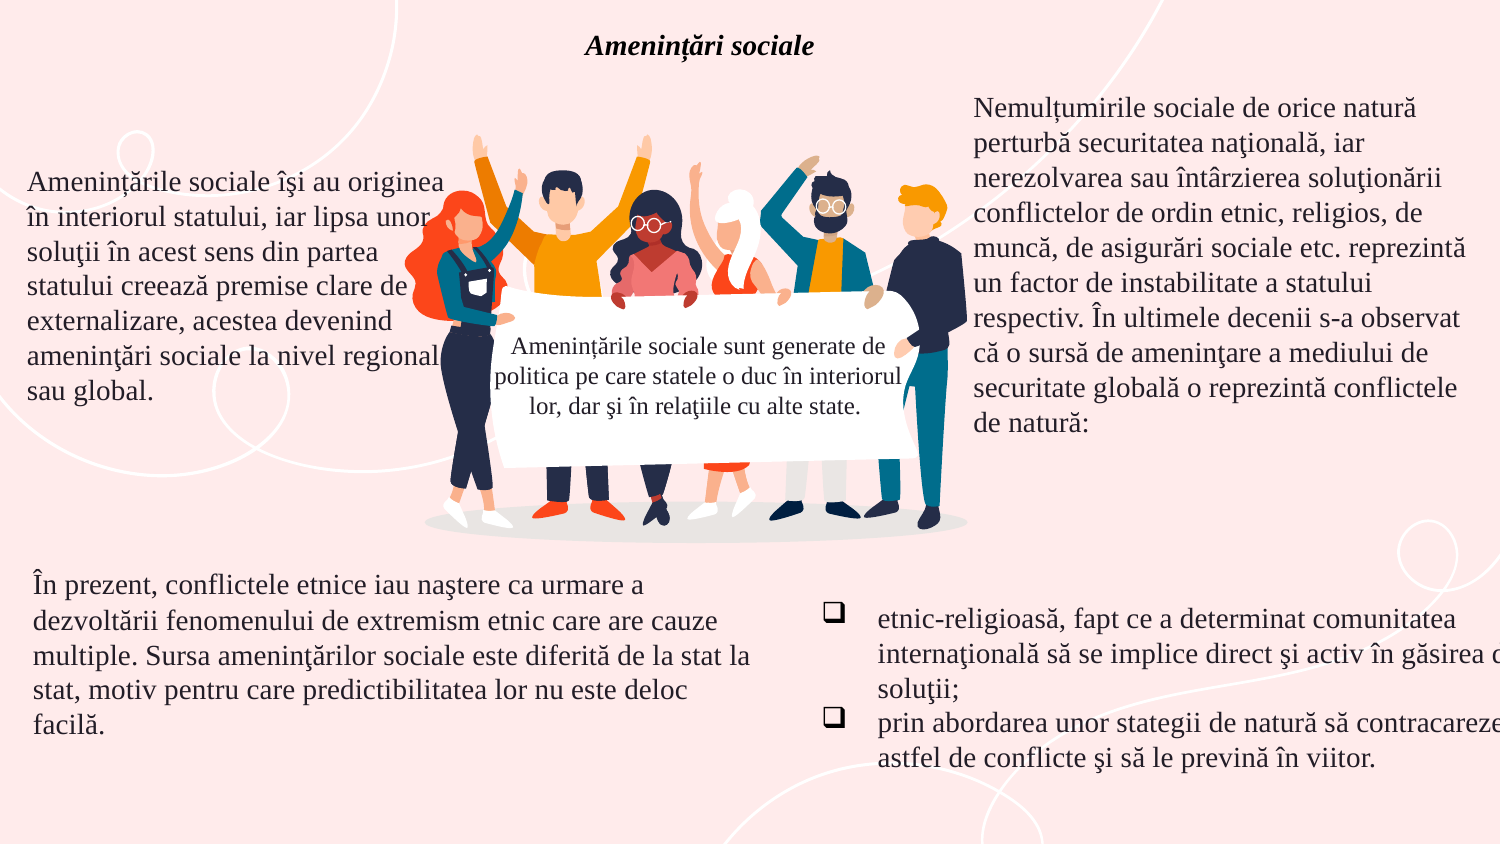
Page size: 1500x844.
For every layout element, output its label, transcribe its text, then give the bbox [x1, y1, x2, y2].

text_box În prezent, conflictele etnice iau naştere ca urmare a dezvoltării fenomenului de extremism etnic care are cauze multiple. Sursa ameninţărilor sociale este diferită de la stat la stat, motiv pentru care predictibilitatea lor nu este deloc facilă. [18, 523, 769, 748]
text_box Amenințările sociale îşi au originea în interiorul statului, iar lipsa unor soluţii în acest sens din partea statului creează premise clare de externalizare, acestea devenind ameninţări sociale la nivel regional sau global. [12, 154, 398, 414]
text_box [403, 134, 968, 544]
text_box Amenințări sociale [570, 18, 830, 69]
text_box etnic-religioasă, fapt ce a determinat comunitatea internaţională să se implice direct şi activ în găsirea de soluţii; prin abordarea unor stategii de natură să contracareze astfel de conflicte şi să le prevină în viitor. [806, 591, 1500, 782]
text_box Nemulțumirile sociale de orice natură perturbă securitatea naţională, iar nerezolvarea sau întârzierea soluţionării conflictelor de ordin etnic, religios, de muncă, de asigurări sociale etc. reprezintă un factor de instabilitate a statului respectiv. În ultimele decenii s-a observat că o sursă de ameninţare a mediului de securitate globală o reprezintă conflictele de natură: [958, 81, 1486, 446]
